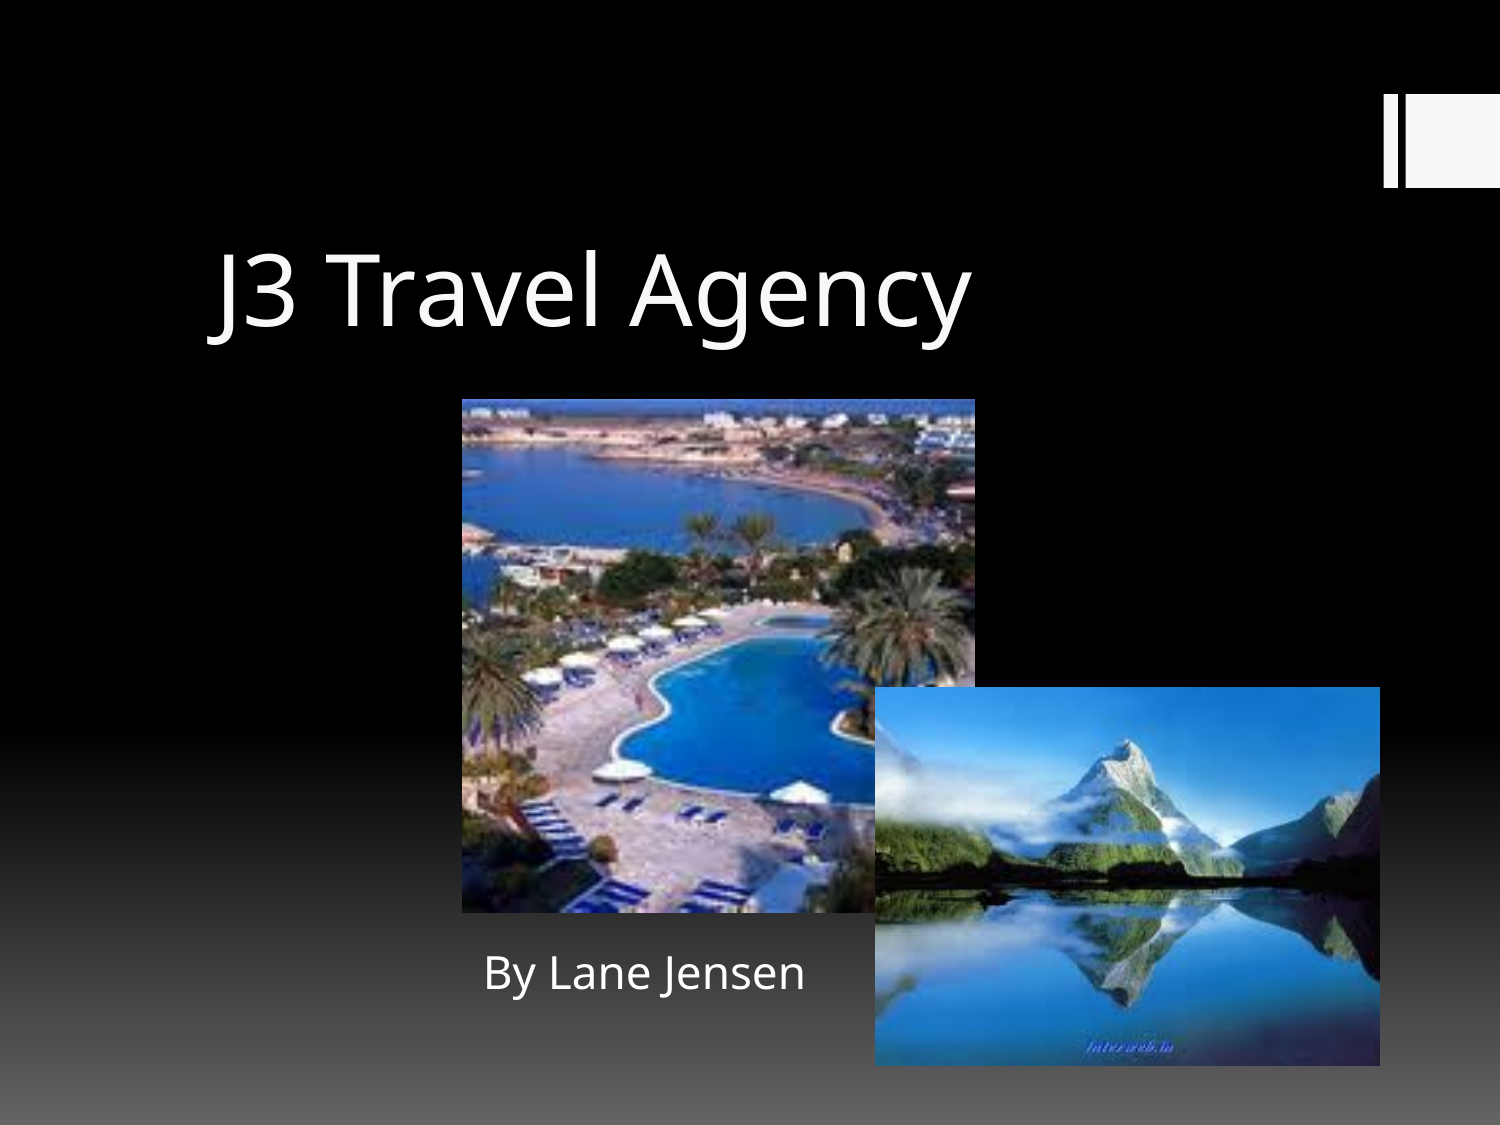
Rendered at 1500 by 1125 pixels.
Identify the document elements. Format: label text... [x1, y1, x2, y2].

title J3 Travel Agency [200, 112, 1475, 354]
picture [461, 399, 1381, 1067]
subtitle By Lane Jensen [467, 936, 1500, 1124]
